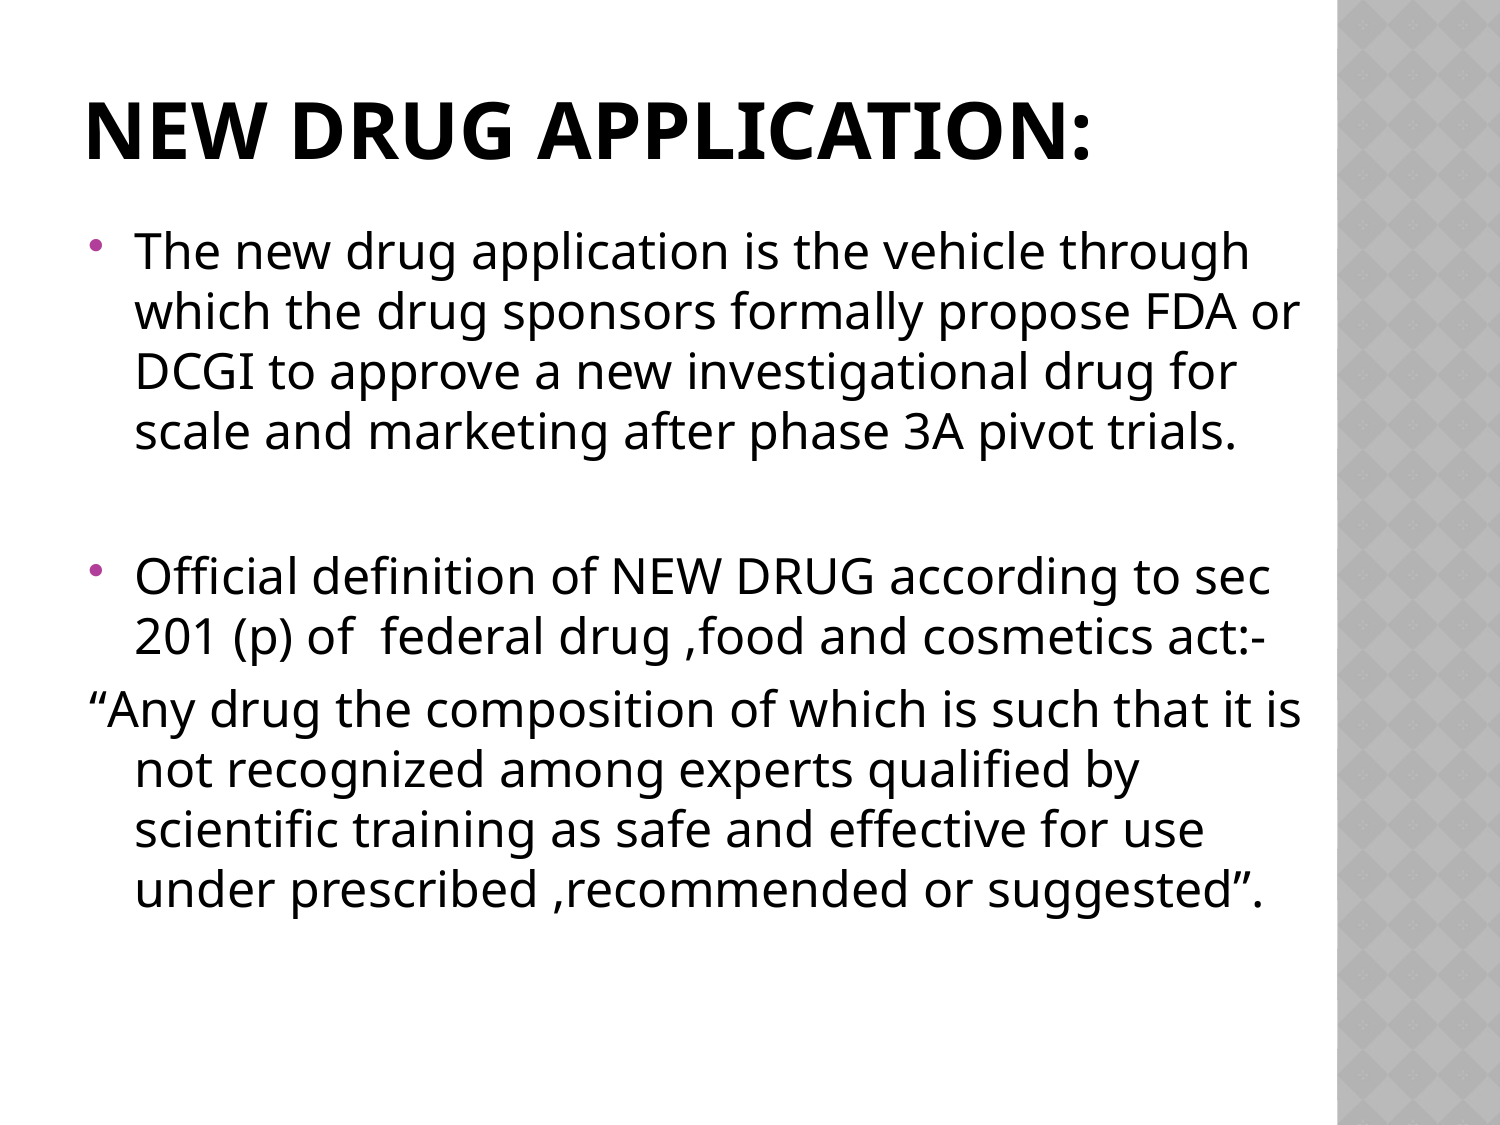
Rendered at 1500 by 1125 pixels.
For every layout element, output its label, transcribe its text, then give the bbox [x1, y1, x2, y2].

list The new drug application is the vehicle through which the drug sponsors formally propose FDA or DCGI to approve a new investigational drug for scale and marketing after phase 3A pivot trials. Official definition of NEW DRUG according to sec 201 (p) of federal drug ,food and cosmetics act:- “Any drug the composition of which is such that it is not recognized among experts qualified by scientific training as safe and effective for use under prescribed ,recommended or suggested”. [75, 212, 1325, 1050]
title NEW DRUG APPLICATION: [75, 52, 1263, 175]
